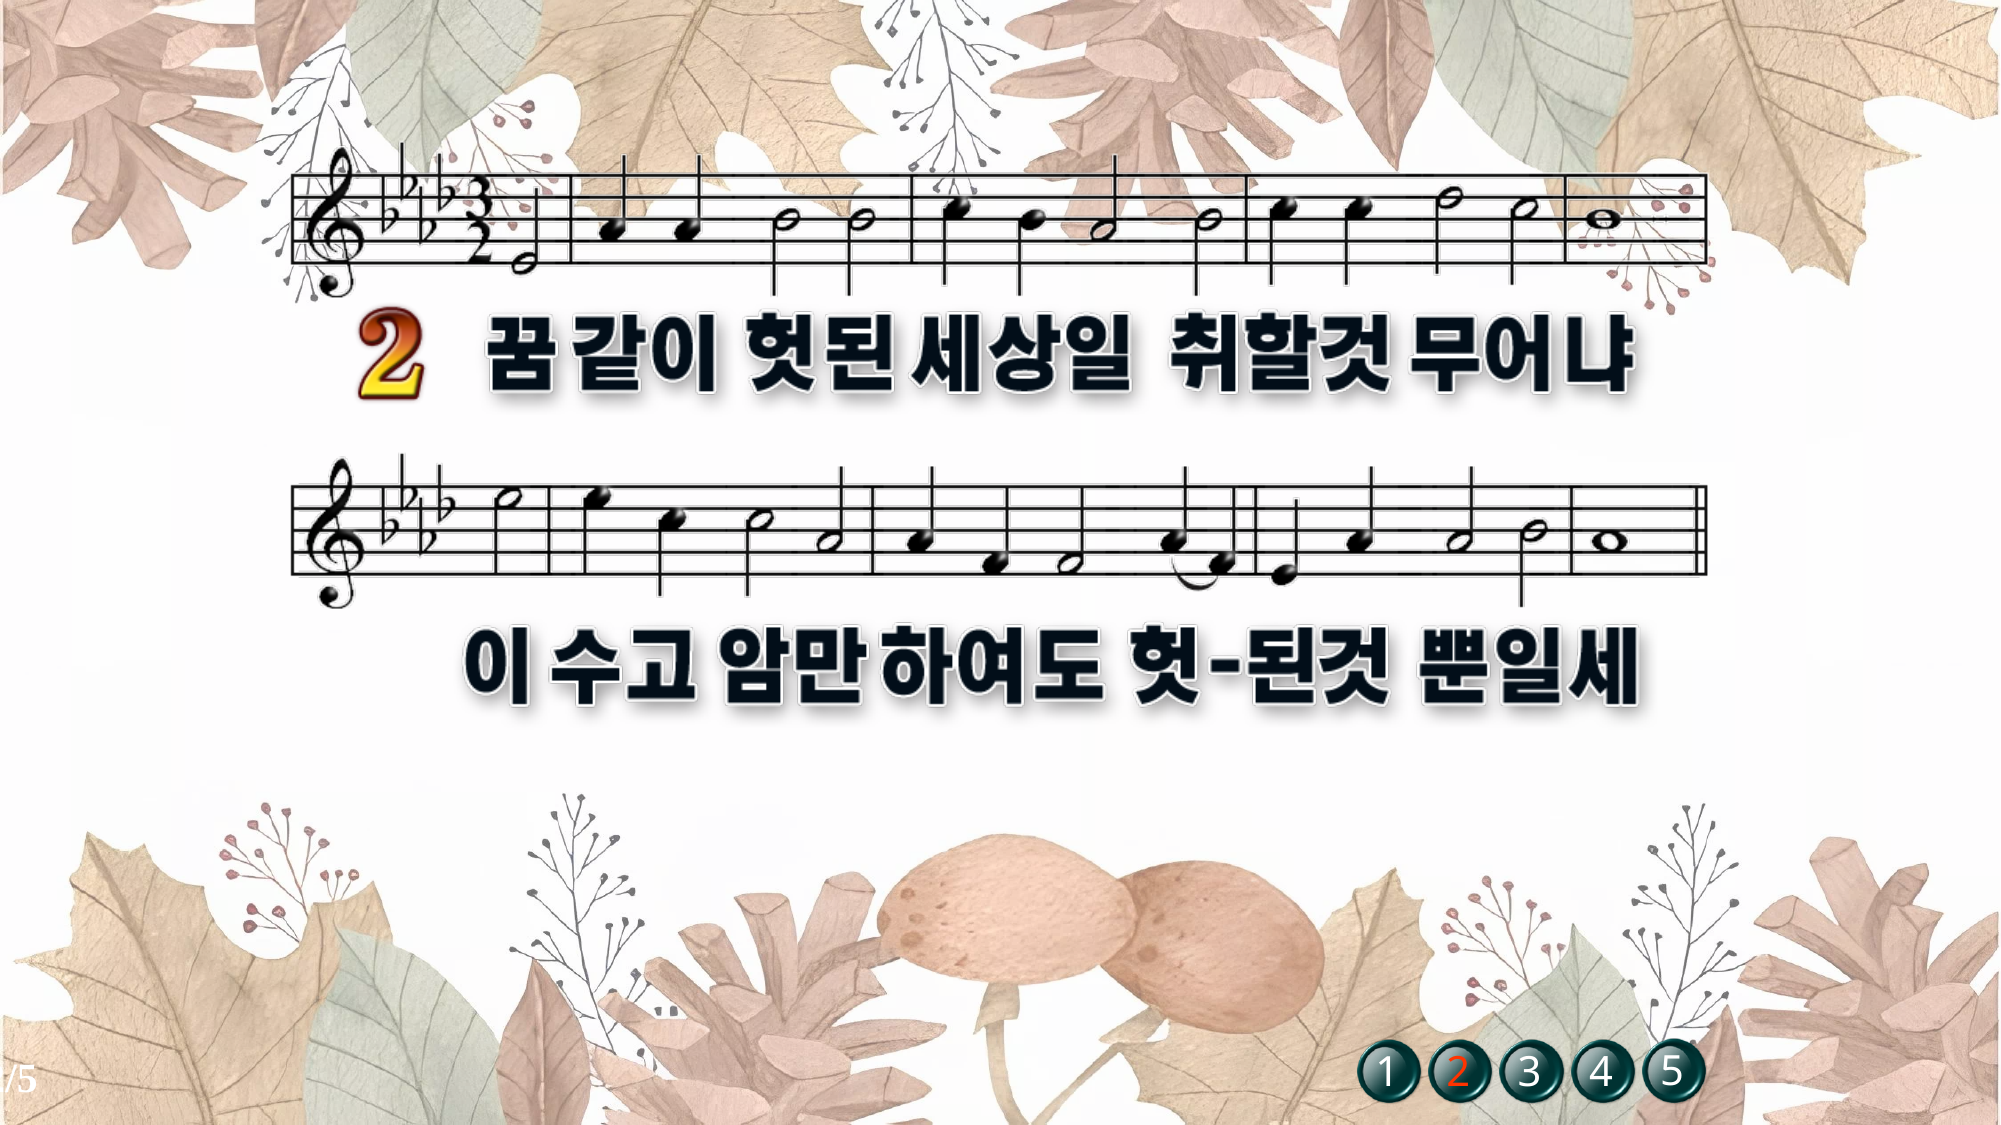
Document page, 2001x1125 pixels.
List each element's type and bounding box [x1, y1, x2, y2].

text_box [1568, 1035, 1638, 1106]
text_box [1639, 1034, 1709, 1106]
text_box [1354, 1035, 1424, 1106]
text_box [1496, 1035, 1567, 1106]
picture [0, 0, 2001, 1125]
text_box [1425, 1035, 1496, 1106]
